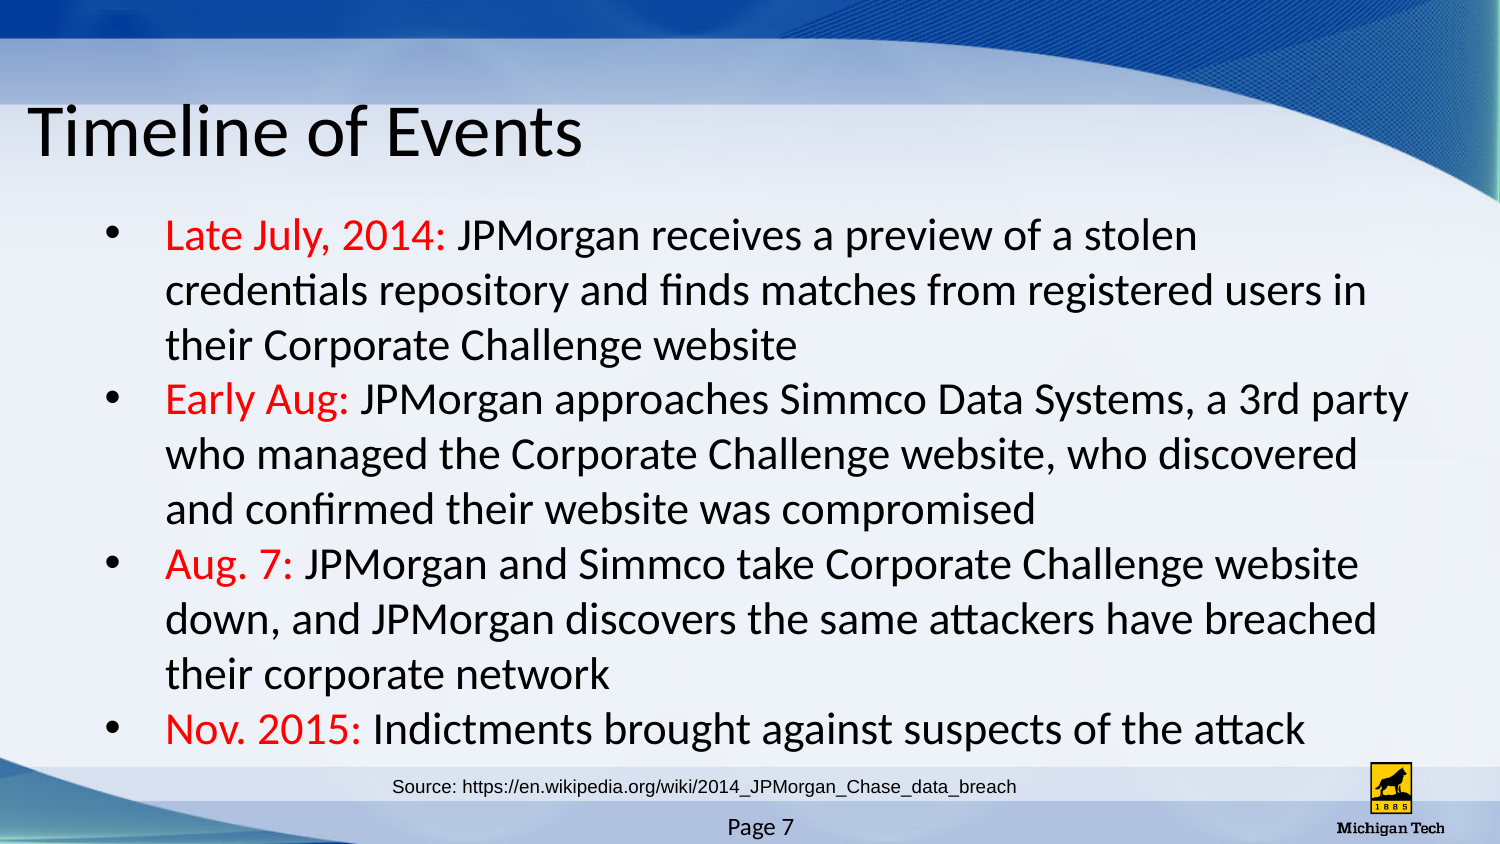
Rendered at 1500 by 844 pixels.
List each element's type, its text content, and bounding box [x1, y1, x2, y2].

picture [0, 0, 1500, 844]
text_box Source: https://en.wikipedia.org/wiki/2014_JPMorgan_Chase_data_breach [364, 767, 1124, 805]
title Timeline of Events [12, 56, 1263, 197]
list Late July, 2014: JPMorgan receives a preview of a stolen credentials repository and finds matches from registered users in their Corporate Challenge website Early Aug: JPMorgan approaches Simmco Data Systems, a 3rd party who managed the Corporate Challenge website, who discovered and confirmed their website was compromised Aug. 7: JPMorgan and Simmco take Corporate Challenge website down, and JPMorgan discovers the same attackers have breached their corporate network Nov. 2015: Indictments brought against suspects of the attack [75, 196, 1425, 797]
